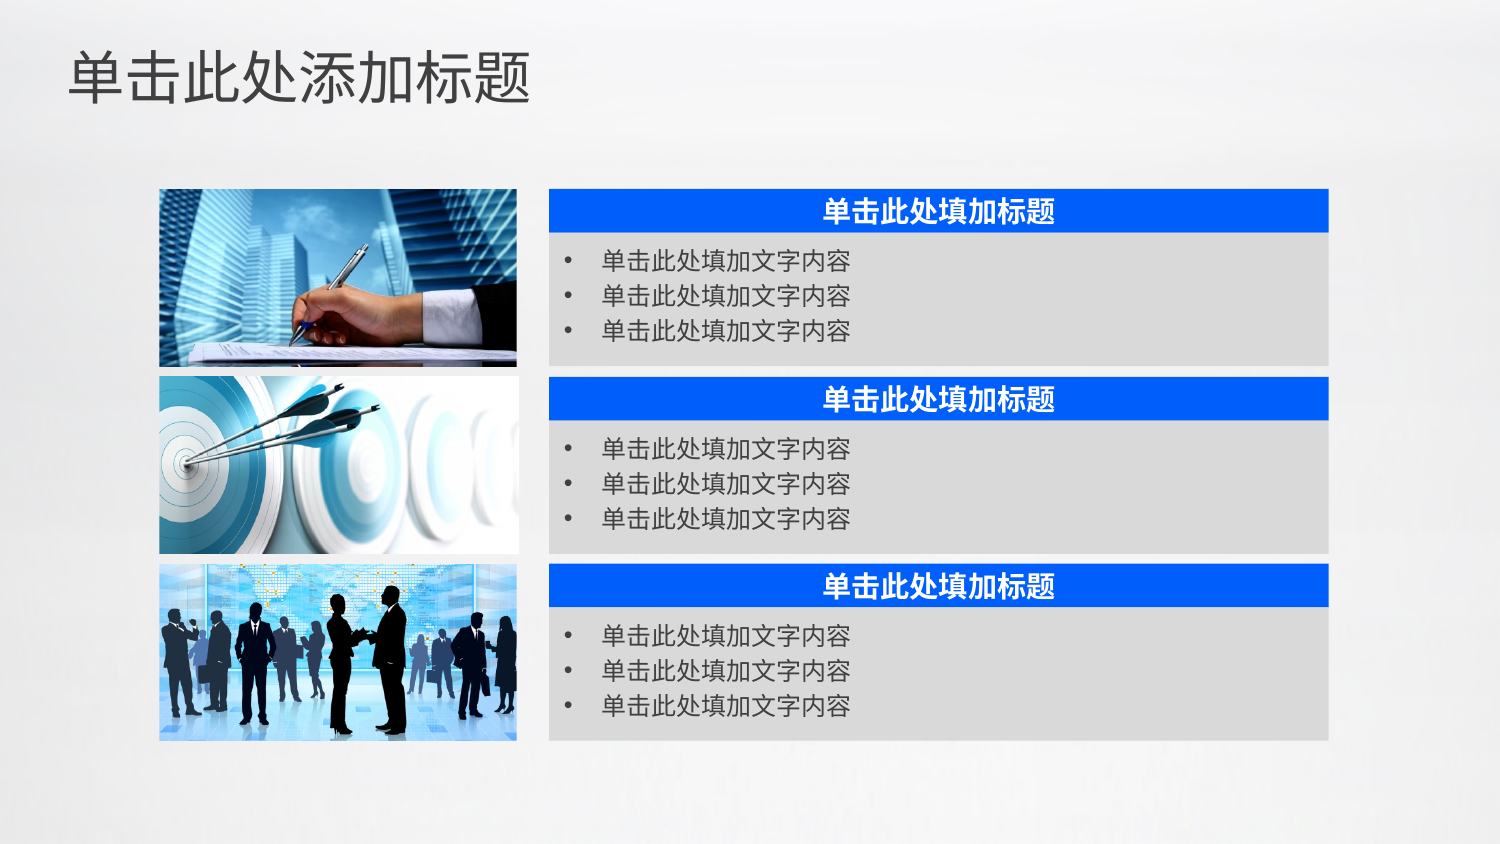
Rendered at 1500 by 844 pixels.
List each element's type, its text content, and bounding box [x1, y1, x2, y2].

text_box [548, 563, 1330, 741]
text_box 单击此处添加标题 [51, 33, 597, 127]
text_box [548, 376, 1330, 555]
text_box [548, 188, 1330, 367]
picture [0, 0, 1500, 844]
